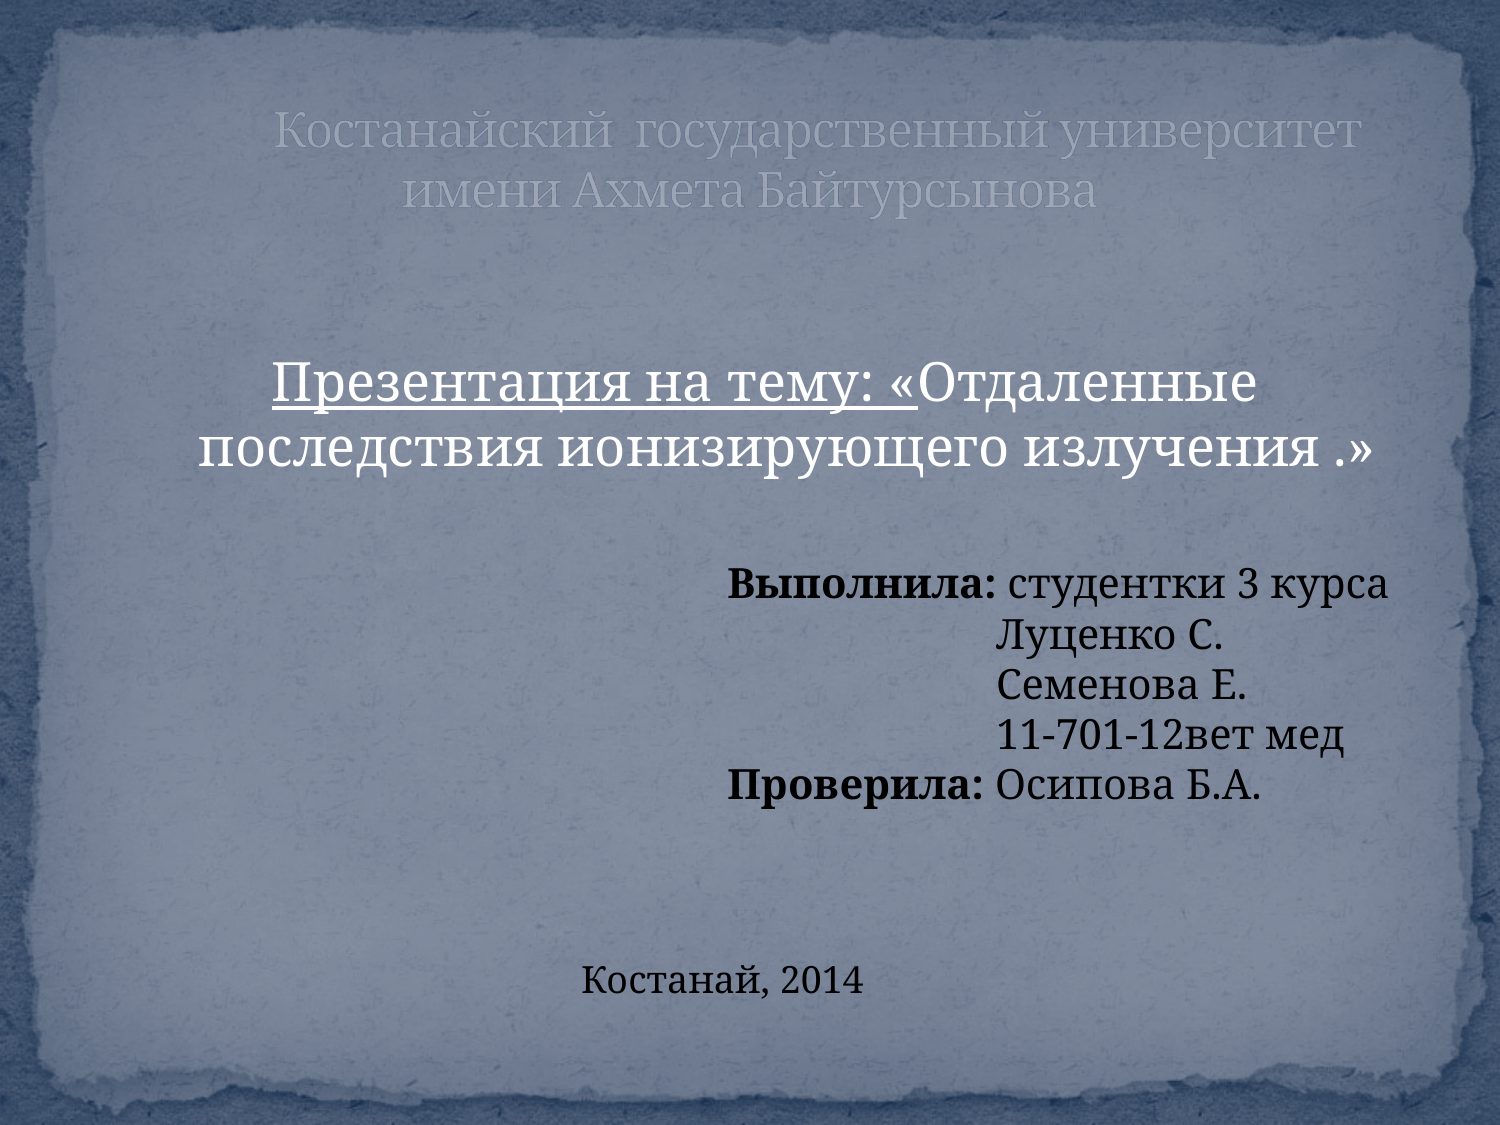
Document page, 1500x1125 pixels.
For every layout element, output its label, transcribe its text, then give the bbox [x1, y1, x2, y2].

text_box Костанай, 2014 [527, 949, 961, 1009]
title Костанайский государственный университет имени Ахмета Байтурсынова [74, 24, 1425, 225]
list Презентация на тему: «Отдаленные последствия ионизирующего излучения .» [93, 339, 1437, 575]
text_box Выполнила: студентки 3 курса Луценко С. Семенова Е. 11-701-12вет мед Проверила: Осипова Б.А. [712, 549, 1463, 815]
